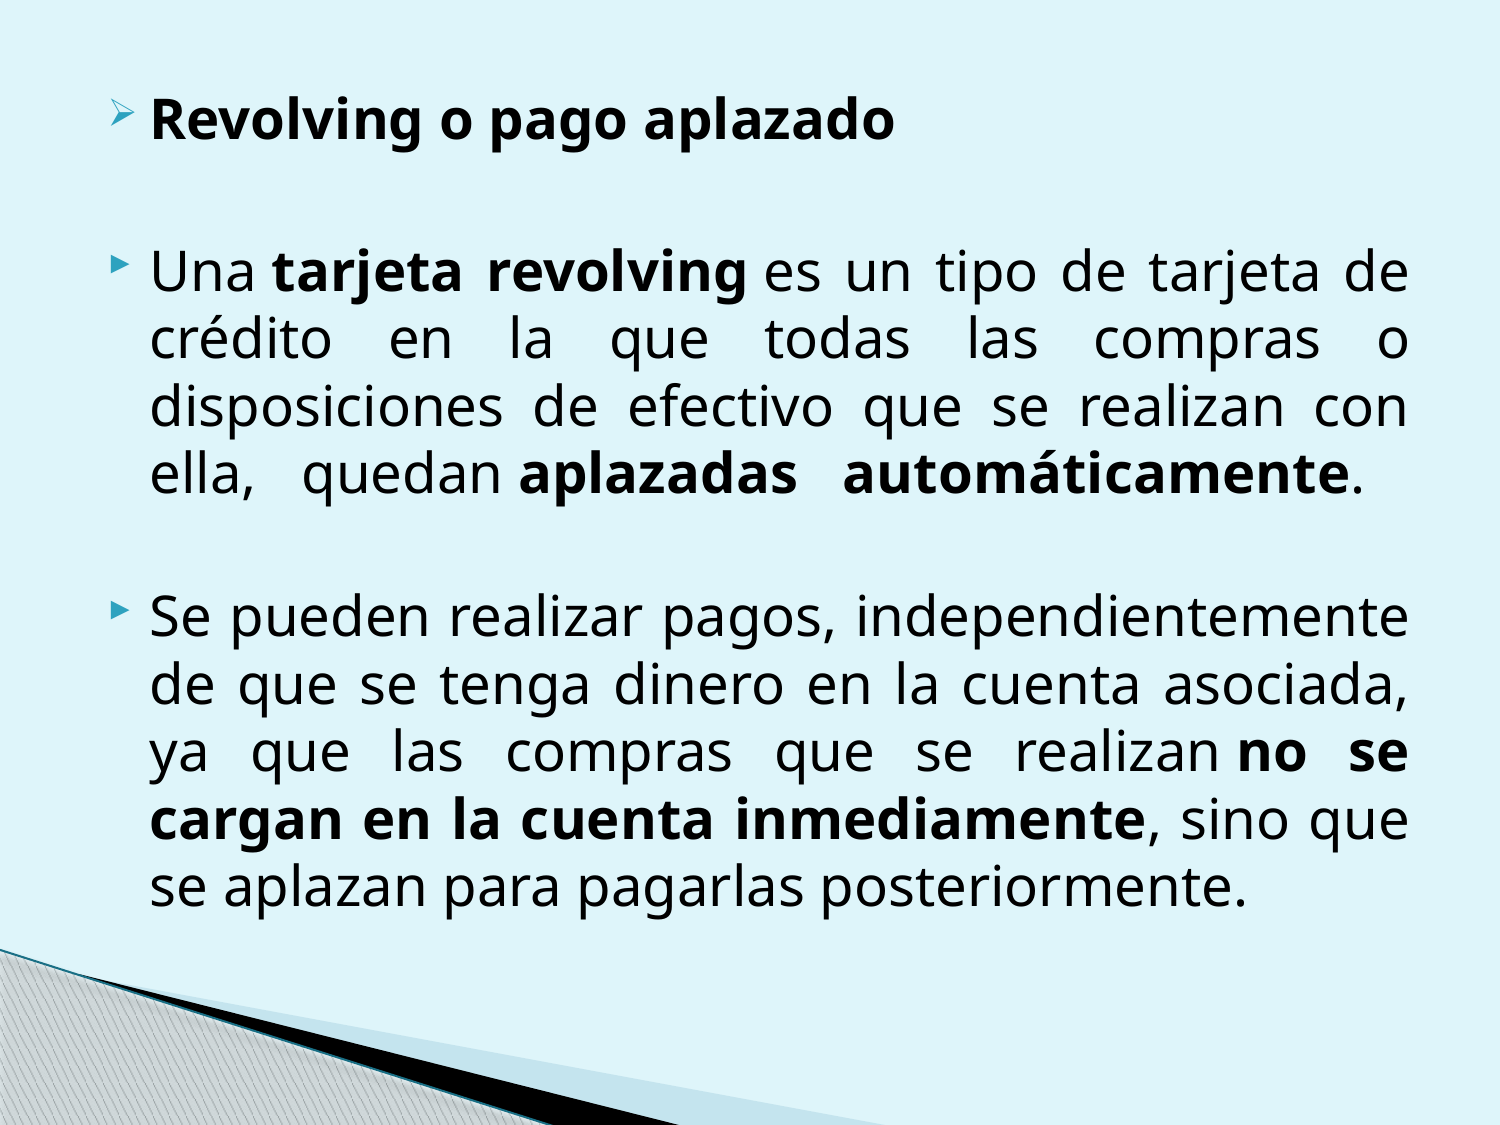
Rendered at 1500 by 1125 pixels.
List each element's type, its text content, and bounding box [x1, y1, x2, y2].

list Revolving o pago aplazado Una tarjeta revolving es un tipo de tarjeta de crédito en la que todas las compras o disposiciones de efectivo que se realizan con ella, quedan aplazadas automáticamente. Se pueden realizar pagos, independientemente de que se tenga dinero en la cuenta asociada, ya que las compras que se realizan no se cargan en la cuenta inmediamente, sino que se aplazan para pagarlas posteriormente. [75, 0, 1425, 1106]
